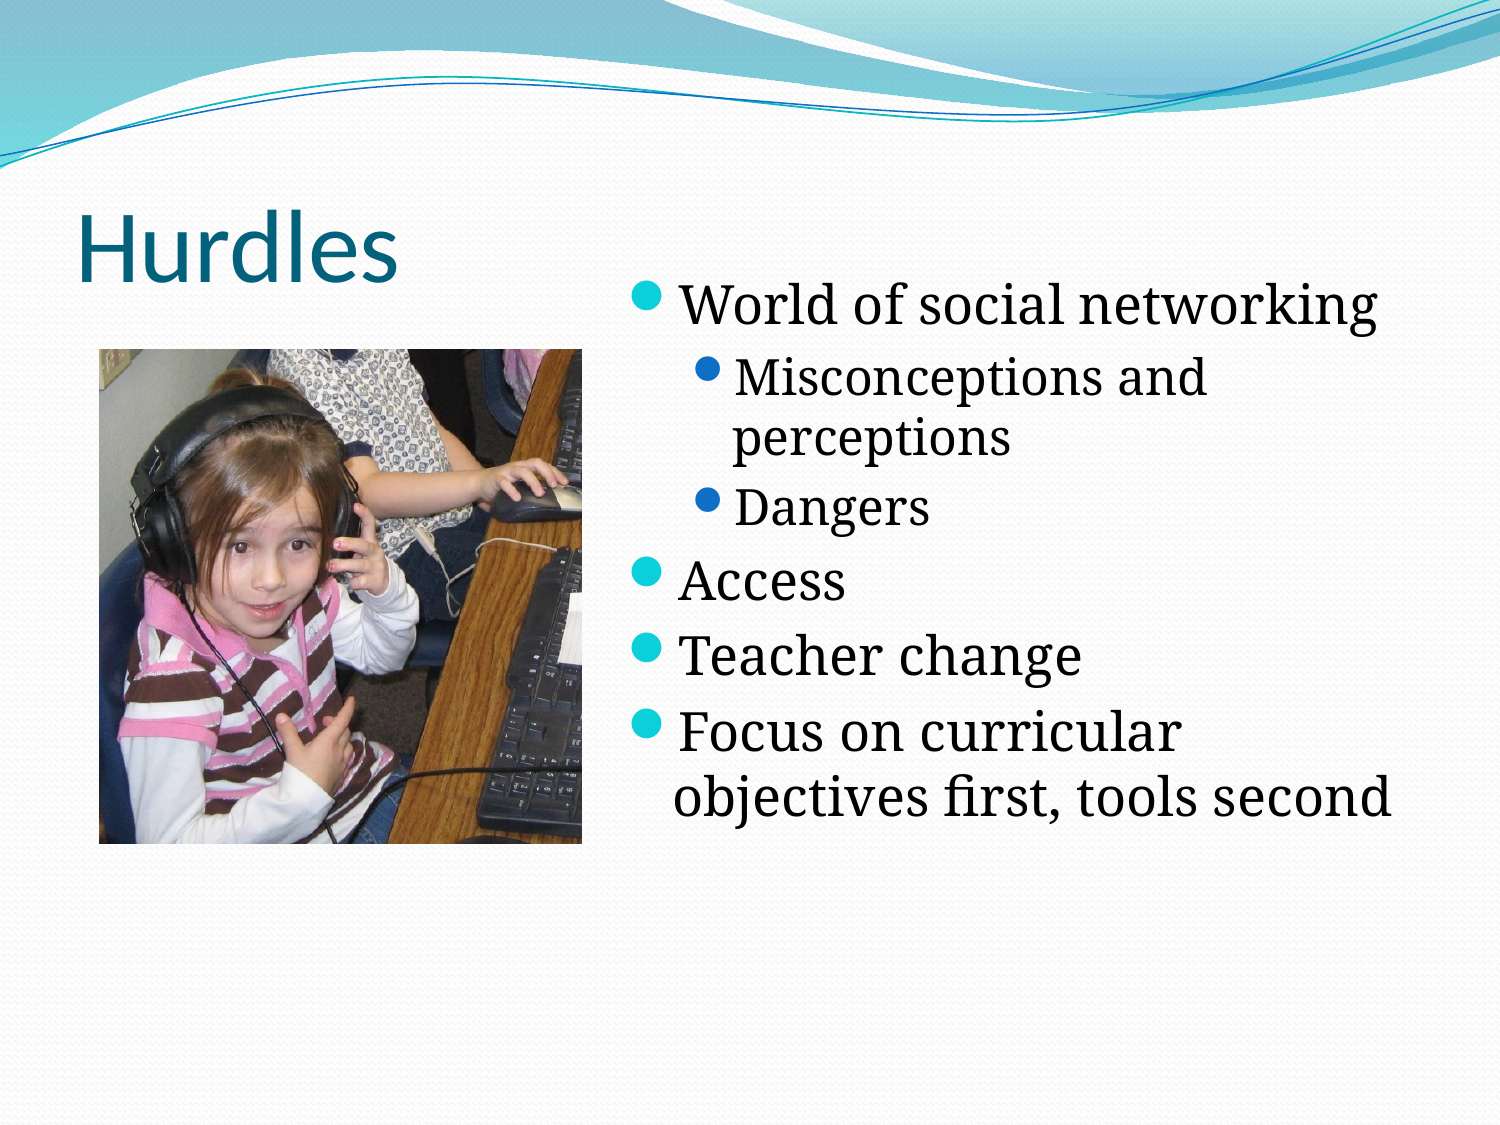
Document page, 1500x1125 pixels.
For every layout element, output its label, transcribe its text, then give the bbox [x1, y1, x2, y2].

title Hurdles [75, 115, 1425, 303]
list World of social networking Misconceptions and perceptions Dangers Access Teacher change Focus on curricular objectives first, tools second [612, 262, 1438, 1005]
picture [99, 349, 582, 844]
